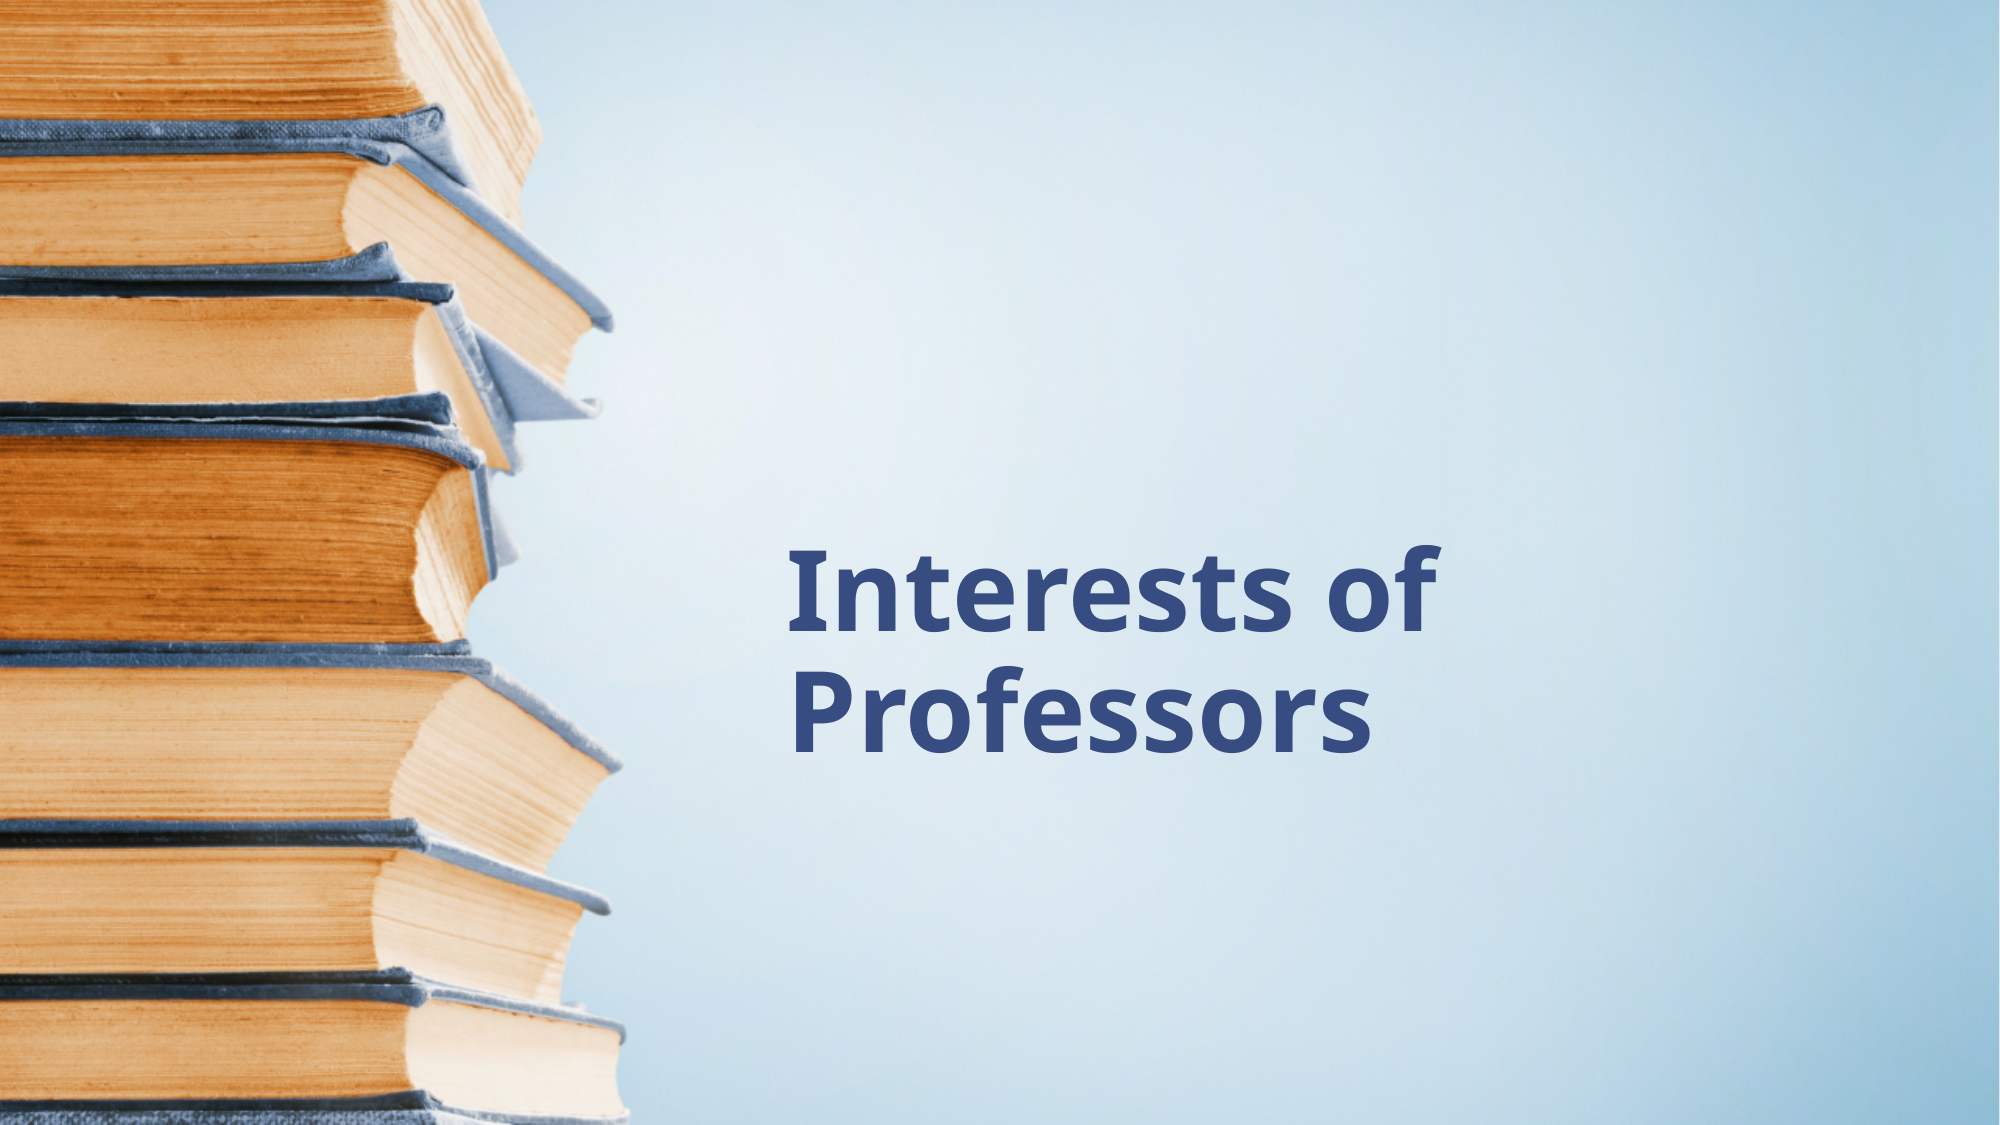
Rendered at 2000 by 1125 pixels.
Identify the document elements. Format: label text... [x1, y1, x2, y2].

picture [0, 0, 2000, 1125]
title Interests of Professors [766, 245, 1917, 787]
